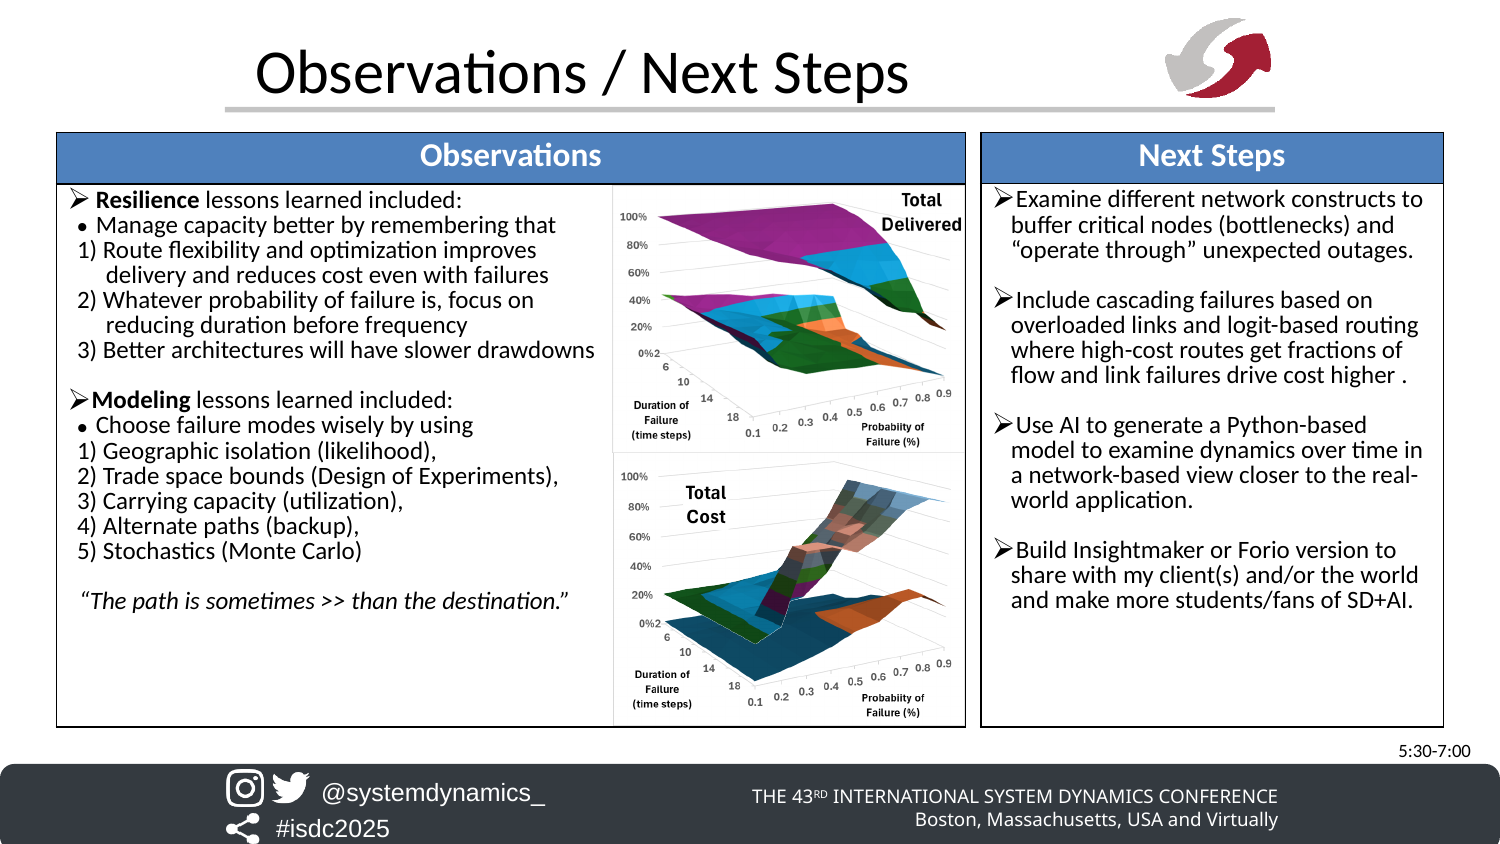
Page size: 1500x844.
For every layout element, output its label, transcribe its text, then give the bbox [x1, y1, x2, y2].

table_cell Examine different network constructs to buffer critical nodes (bottlenecks) and “operate through” unexpected outages. Include cascading failures based on overloaded links and logit-based routing where high-cost routes get fractions of flow and link failures drive cost higher . Use AI to generate a Python-based model to examine dynamics over time in a network-based view closer to the real-world application. Build Insightmaker or Forio version to share with my client(s) and/or the world and make more students/fans of SD+AI. [982, 184, 1443, 726]
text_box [0, 763, 1500, 844]
text_box Observations / Next Steps [243, 25, 1162, 105]
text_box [612, 459, 965, 726]
table_header Observations [57, 133, 965, 183]
table_header Next Steps [982, 133, 1443, 183]
text_box 5:30-7:00 [1383, 731, 1495, 762]
picture [612, 184, 965, 454]
picture [1164, 18, 1271, 98]
table_cell Resilience lessons learned included: Manage capacity better by remembering that 1) Route flexibility and optimization improves delivery and reduces cost even with failures 2) Whatever probability of failure is, focus on reducing duration before frequency 3) Better architectures will have slower drawdowns Modeling lessons learned included: Choose failure modes wisely by using 1) Geographic isolation (likelihood), 2) Trade space bounds (Design of Experiments), 3) Carrying capacity (utilization), 4) Alternate paths (backup), 5) Stochastics (Monte Carlo) “The path is sometimes >> than the destination.” [57, 185, 610, 726]
text_box [223, 105, 1277, 115]
